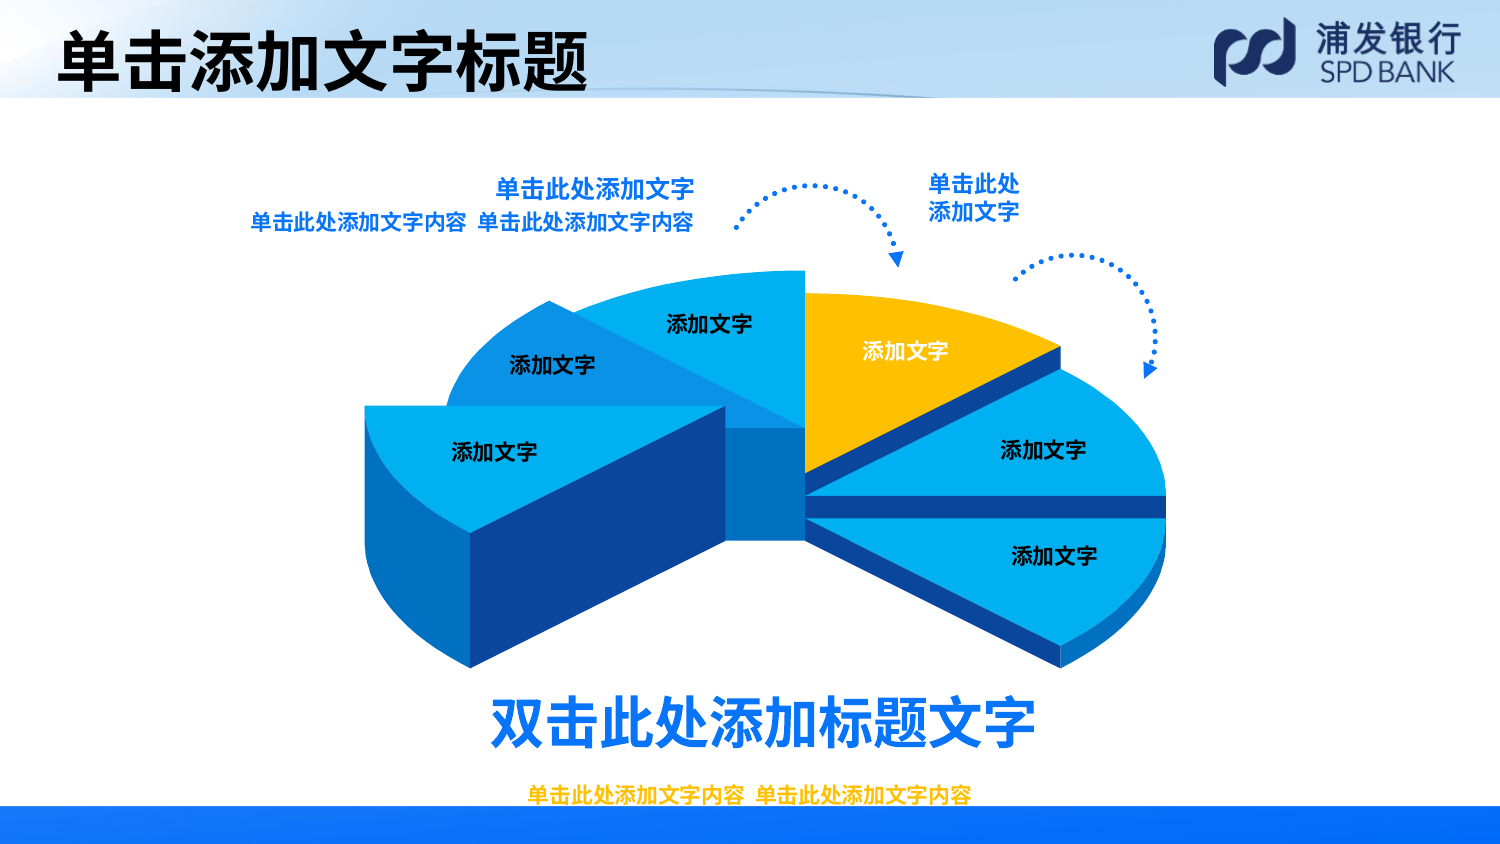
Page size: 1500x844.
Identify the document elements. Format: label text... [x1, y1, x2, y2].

text_box 单击此处 添加文字 [900, 162, 1049, 233]
picture [0, 0, 1500, 97]
text_box 单击此处添加文字 单击此处添加文字内容 单击此处添加文字内容 [210, 160, 710, 243]
text_box [736, 185, 903, 270]
picture [0, 807, 1500, 844]
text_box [364, 270, 1167, 669]
text_box [1026, 255, 1121, 270]
text_box 单击此处添加文字内容 单击此处添加文字内容 [513, 769, 1012, 816]
